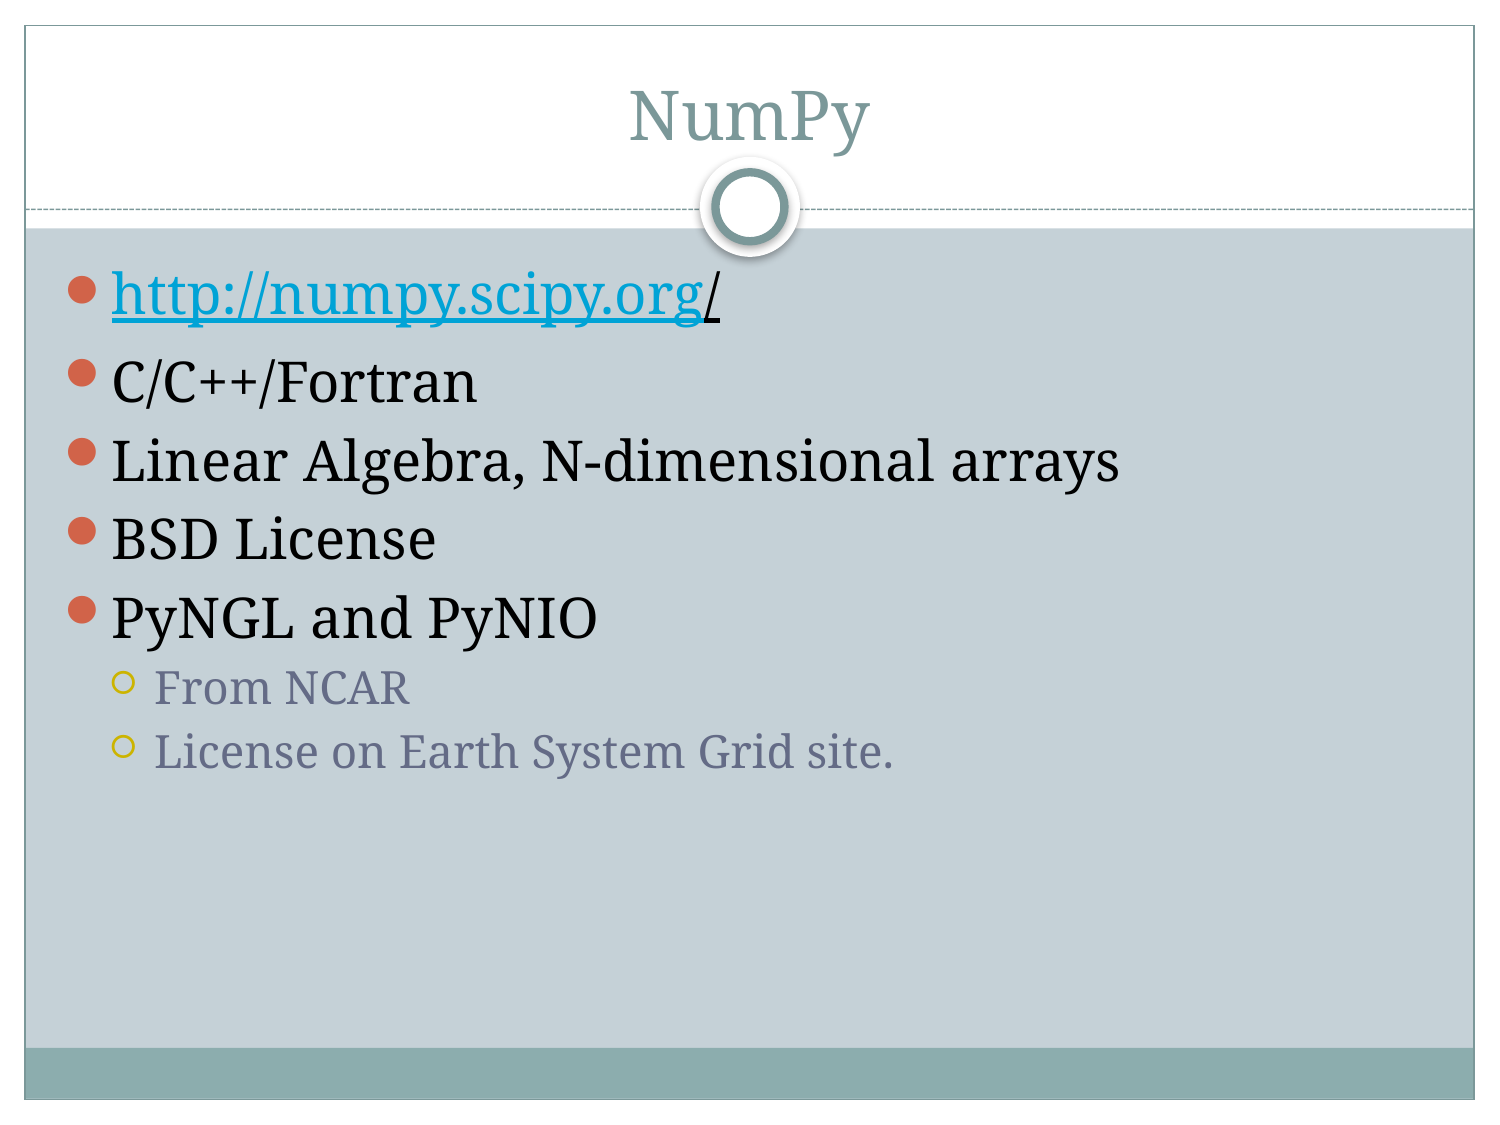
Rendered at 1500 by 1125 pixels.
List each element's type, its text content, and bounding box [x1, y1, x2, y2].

title NumPy [49, 37, 1450, 162]
list http://numpy.scipy.org/ C/C++/Fortran Linear Algebra, N-dimensional arrays BSD License PyNGL and PyNIO From NCAR License on Earth System Grid site. [49, 250, 1445, 1001]
